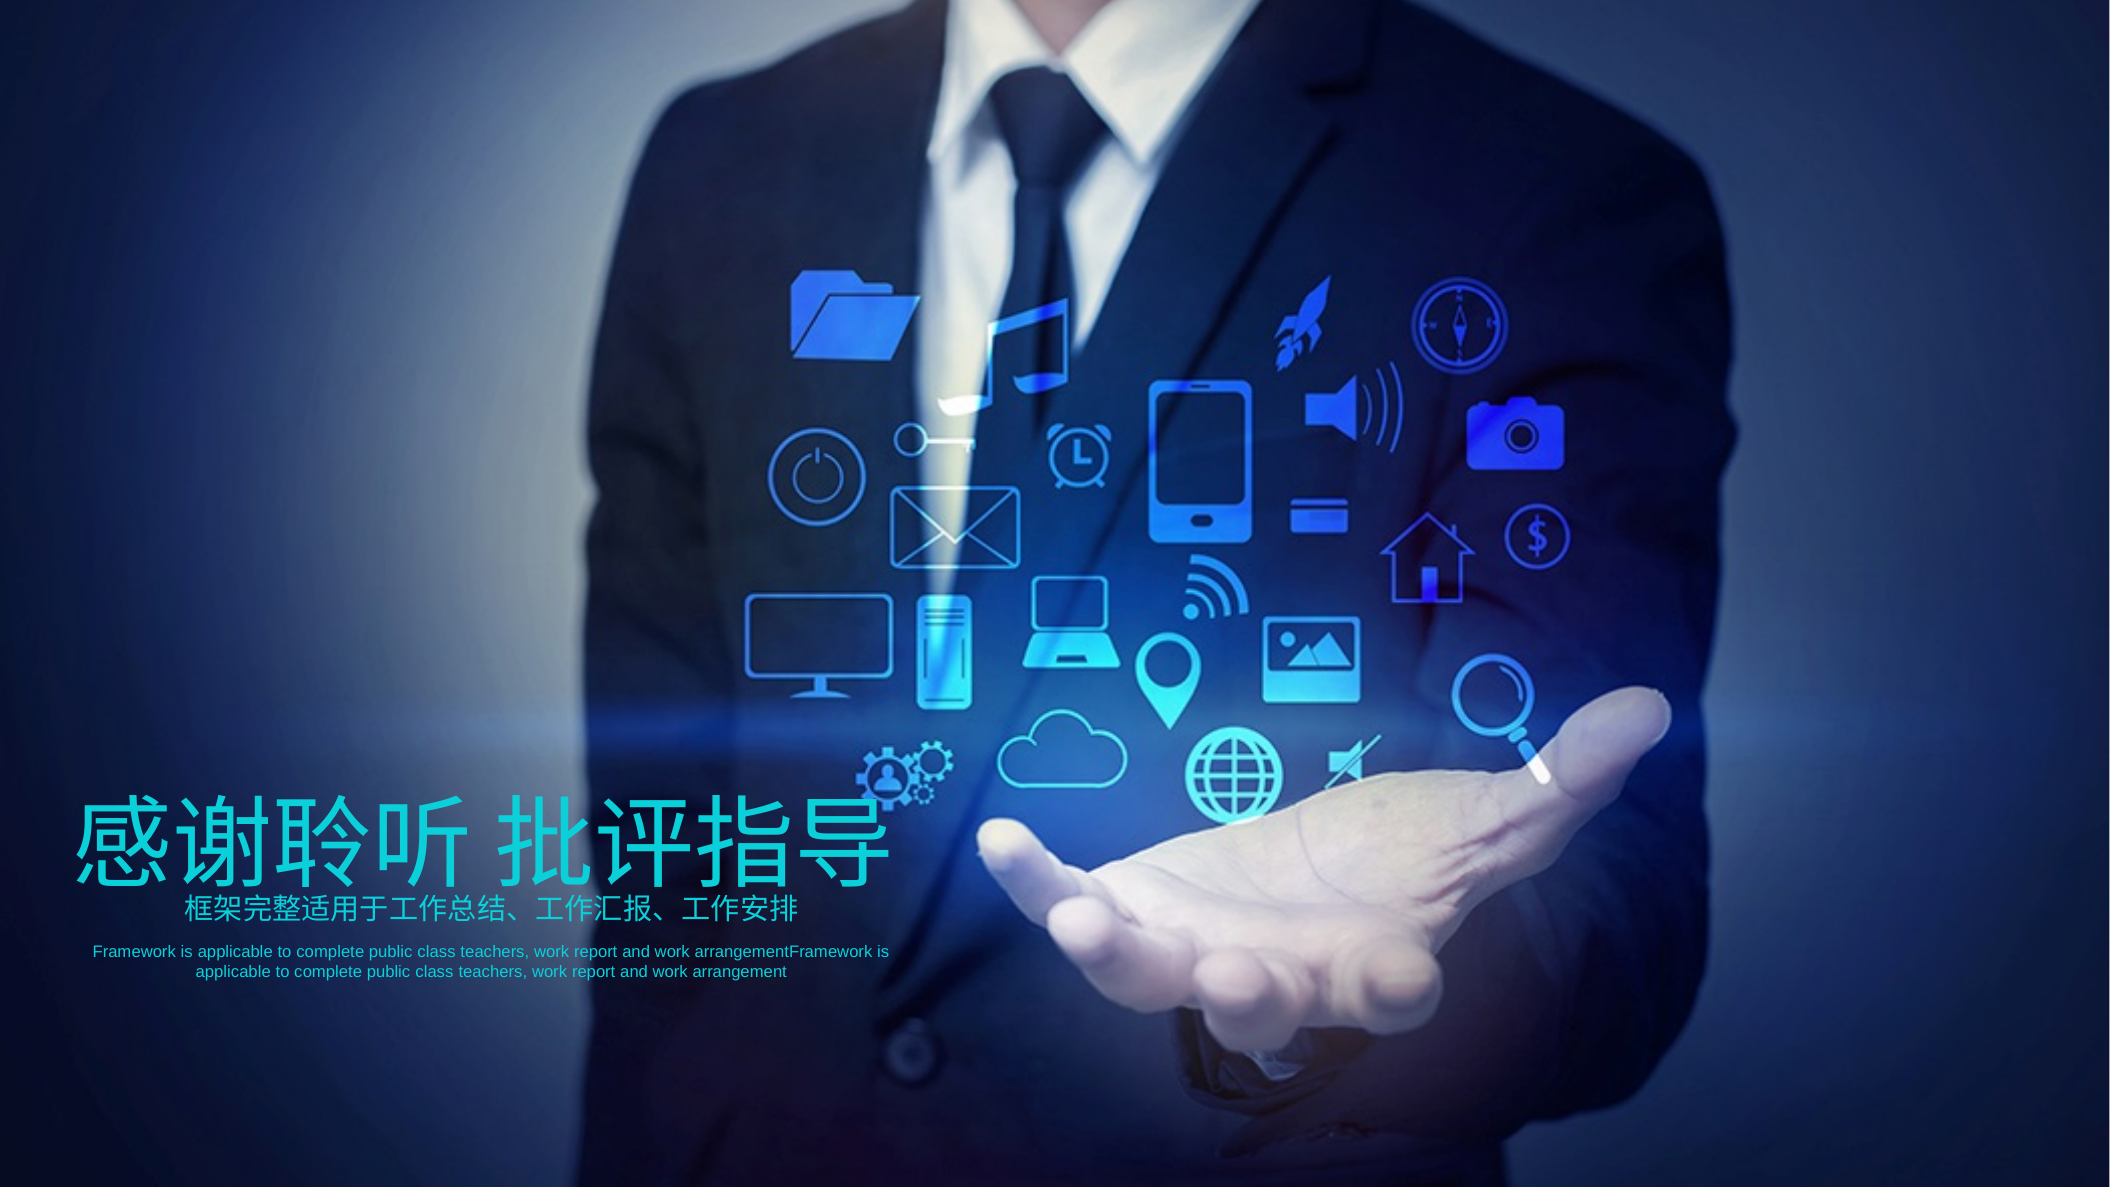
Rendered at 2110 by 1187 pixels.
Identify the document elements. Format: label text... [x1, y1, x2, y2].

text_box [0, 0, 2110, 1187]
text_box 框架完整适用于工作总结、工作汇报、工作安排 [52, 882, 931, 933]
text_box 感谢聆听 批评指导 [36, 771, 931, 907]
text_box Framework is applicable to complete public class teachers, work report and work arrangementFramework is applicable to complete public class teachers, work report and work arrangement [77, 933, 907, 989]
